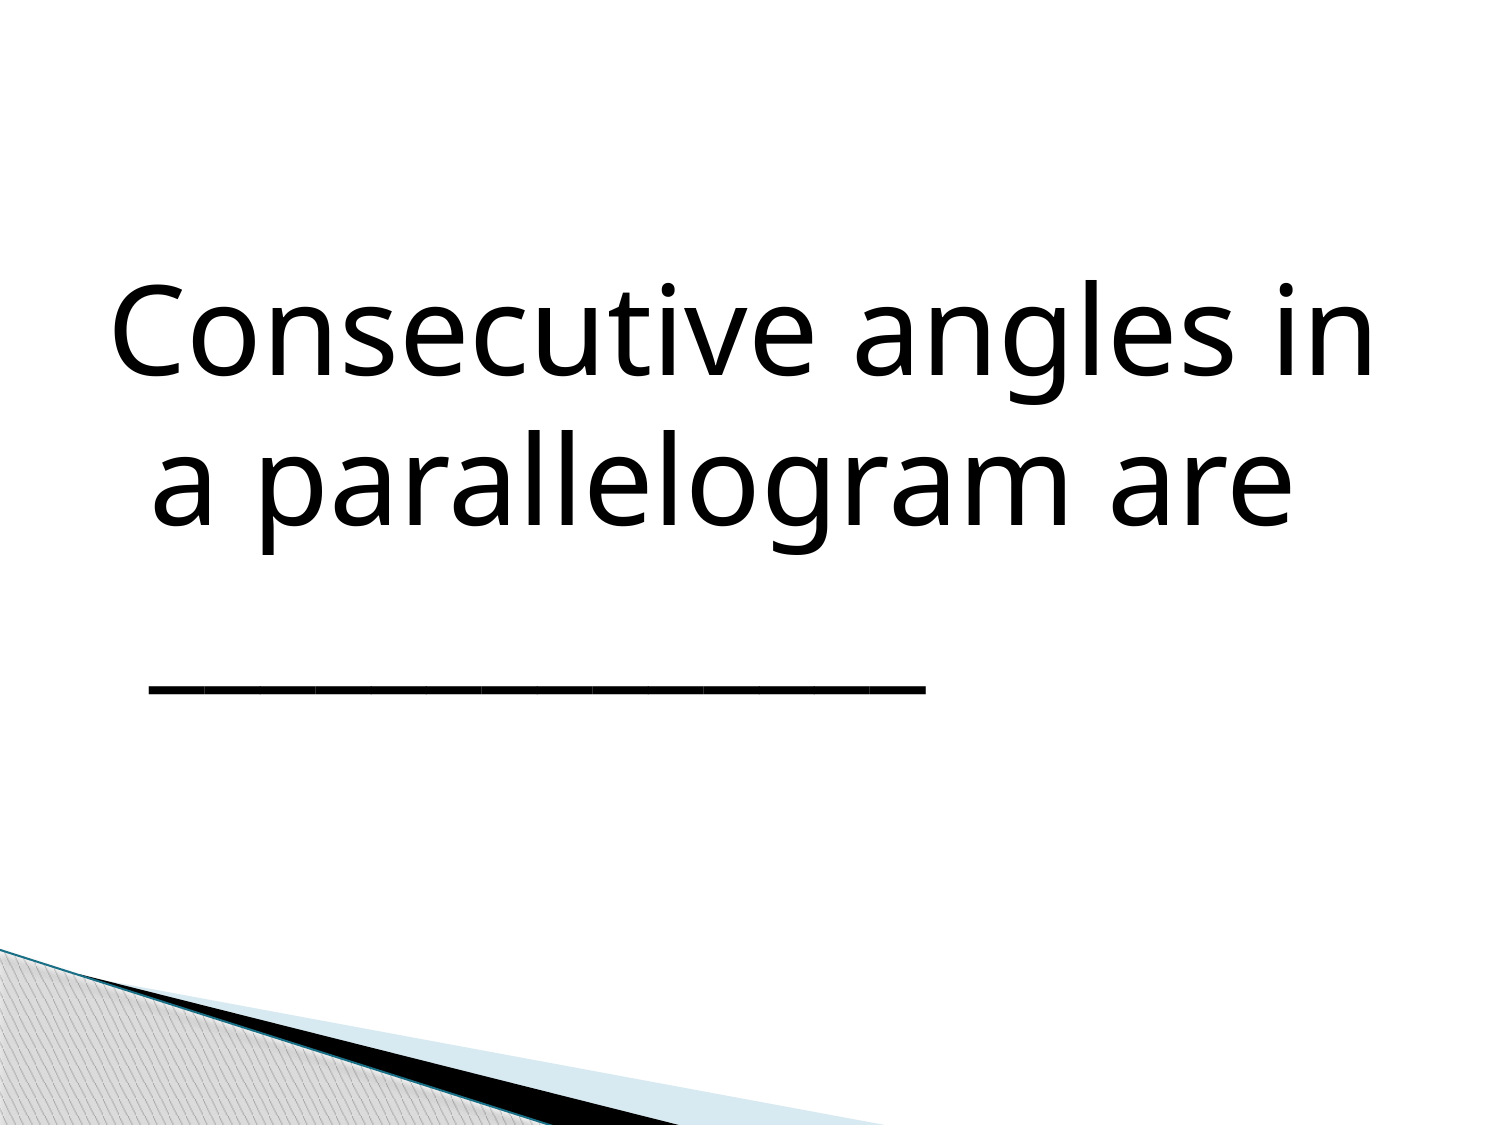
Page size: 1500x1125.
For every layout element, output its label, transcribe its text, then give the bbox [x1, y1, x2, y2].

list Consecutive angles in a parallelogram are ______________ [75, 243, 1425, 986]
